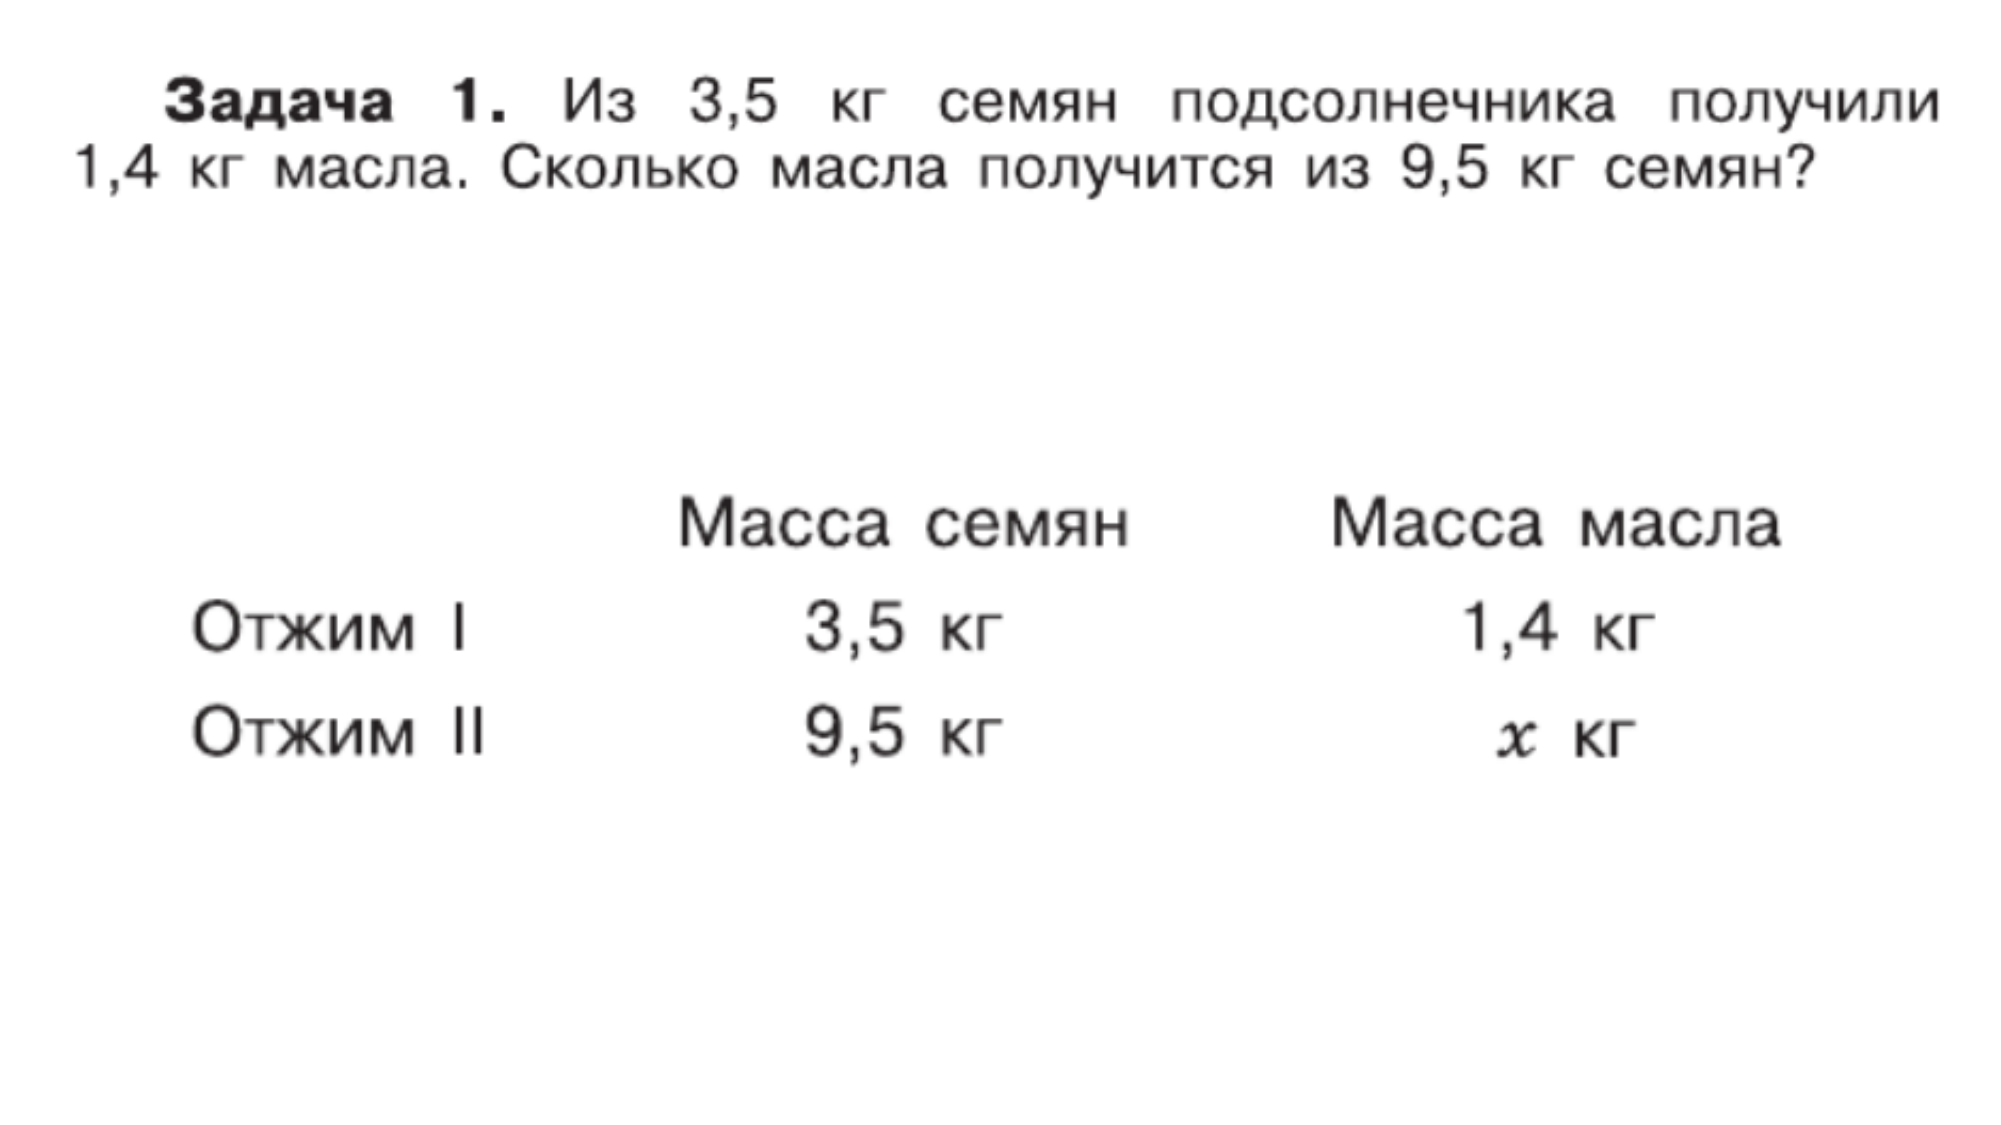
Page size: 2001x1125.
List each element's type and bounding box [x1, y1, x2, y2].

picture [180, 446, 1888, 795]
picture [53, 50, 1974, 217]
